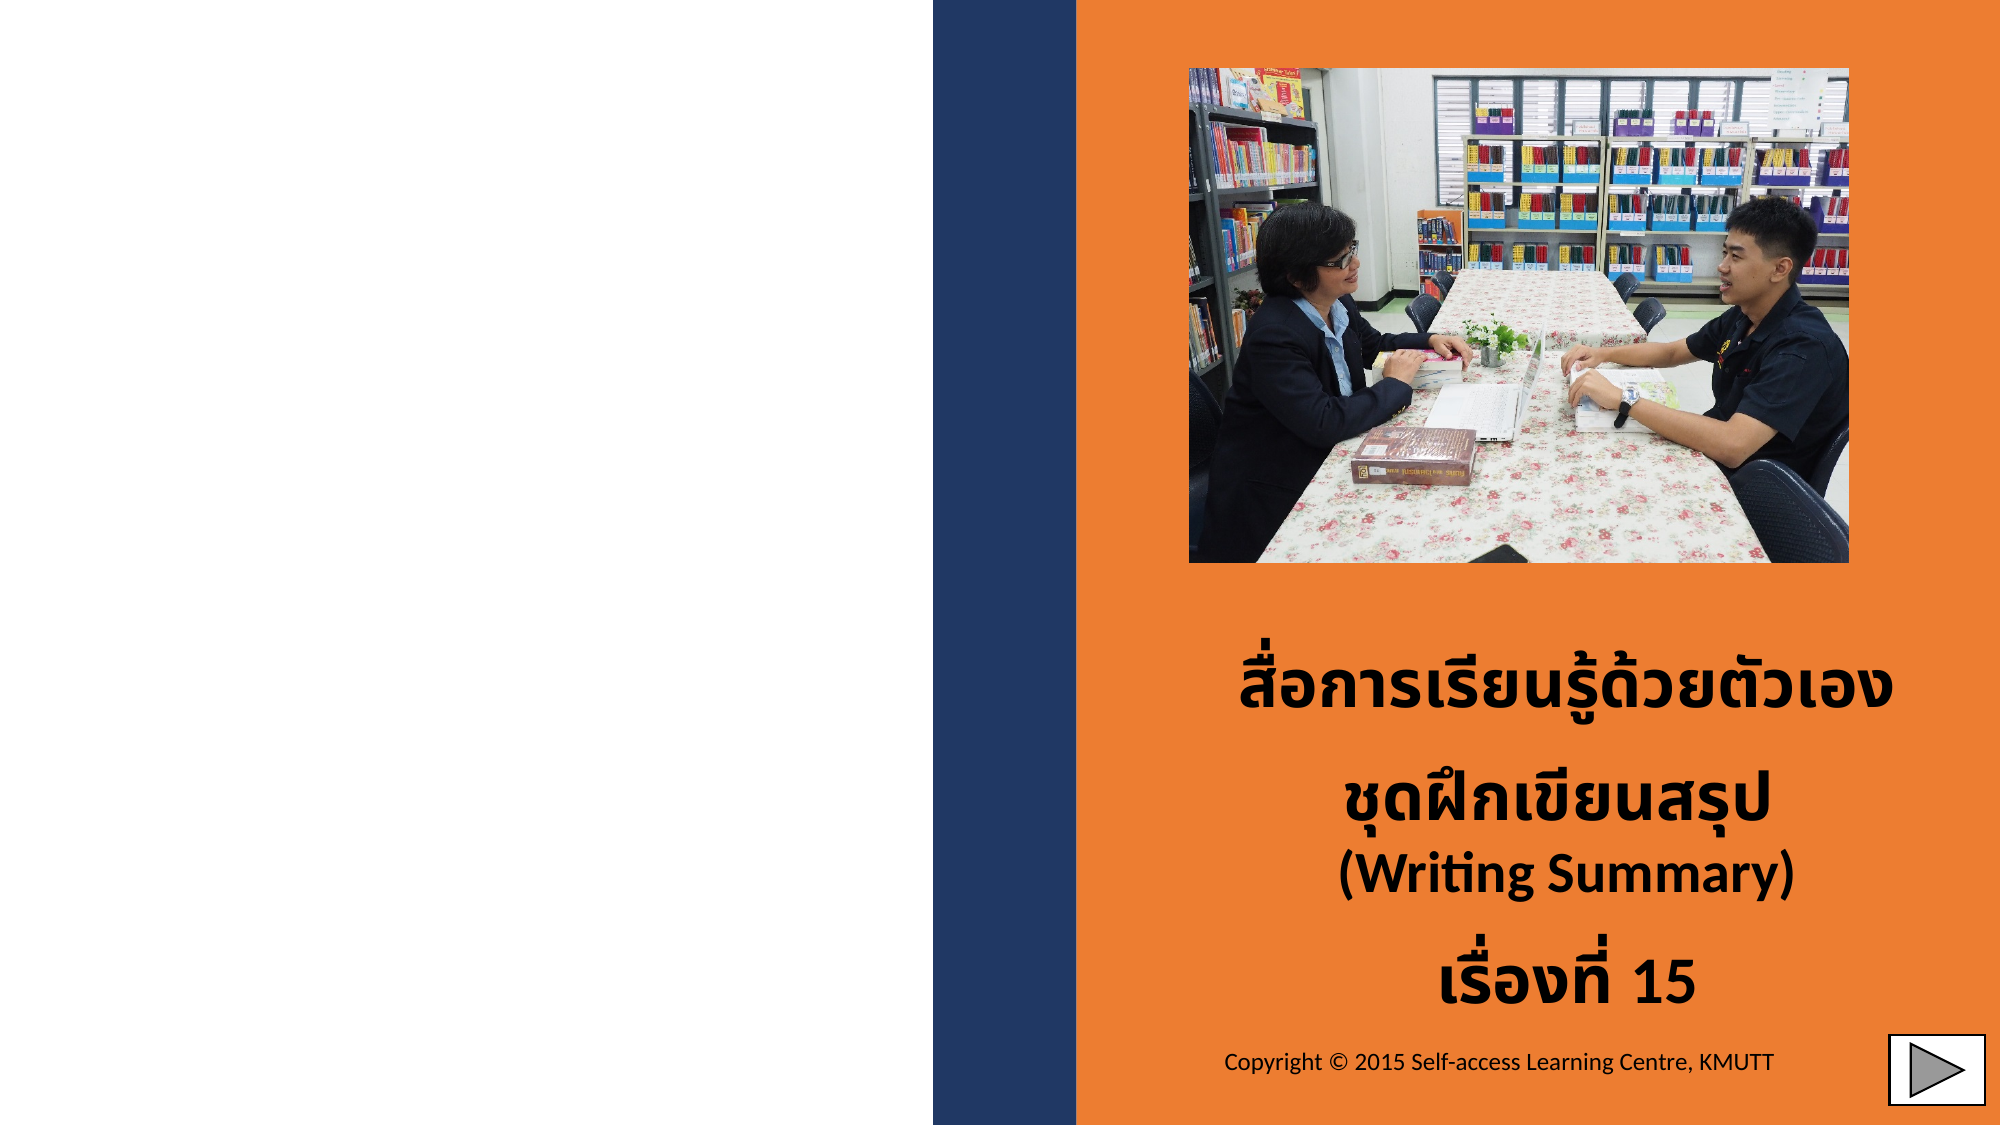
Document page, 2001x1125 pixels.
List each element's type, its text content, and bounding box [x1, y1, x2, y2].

text_box [932, 0, 1077, 1125]
text_box Copyright © 2015 Self-access Learning Centre, KMUTT [1207, 1036, 1849, 1084]
text_box [1888, 1034, 1986, 1106]
picture [1189, 68, 1849, 563]
text_box [1077, 0, 2000, 1125]
text_box สื่อการเรียนรู้ด้วยตัวเอง ชุดฝึกเขียนสรุป (Writing Summary) เรื่องที่ 15 [1203, 632, 1931, 1026]
